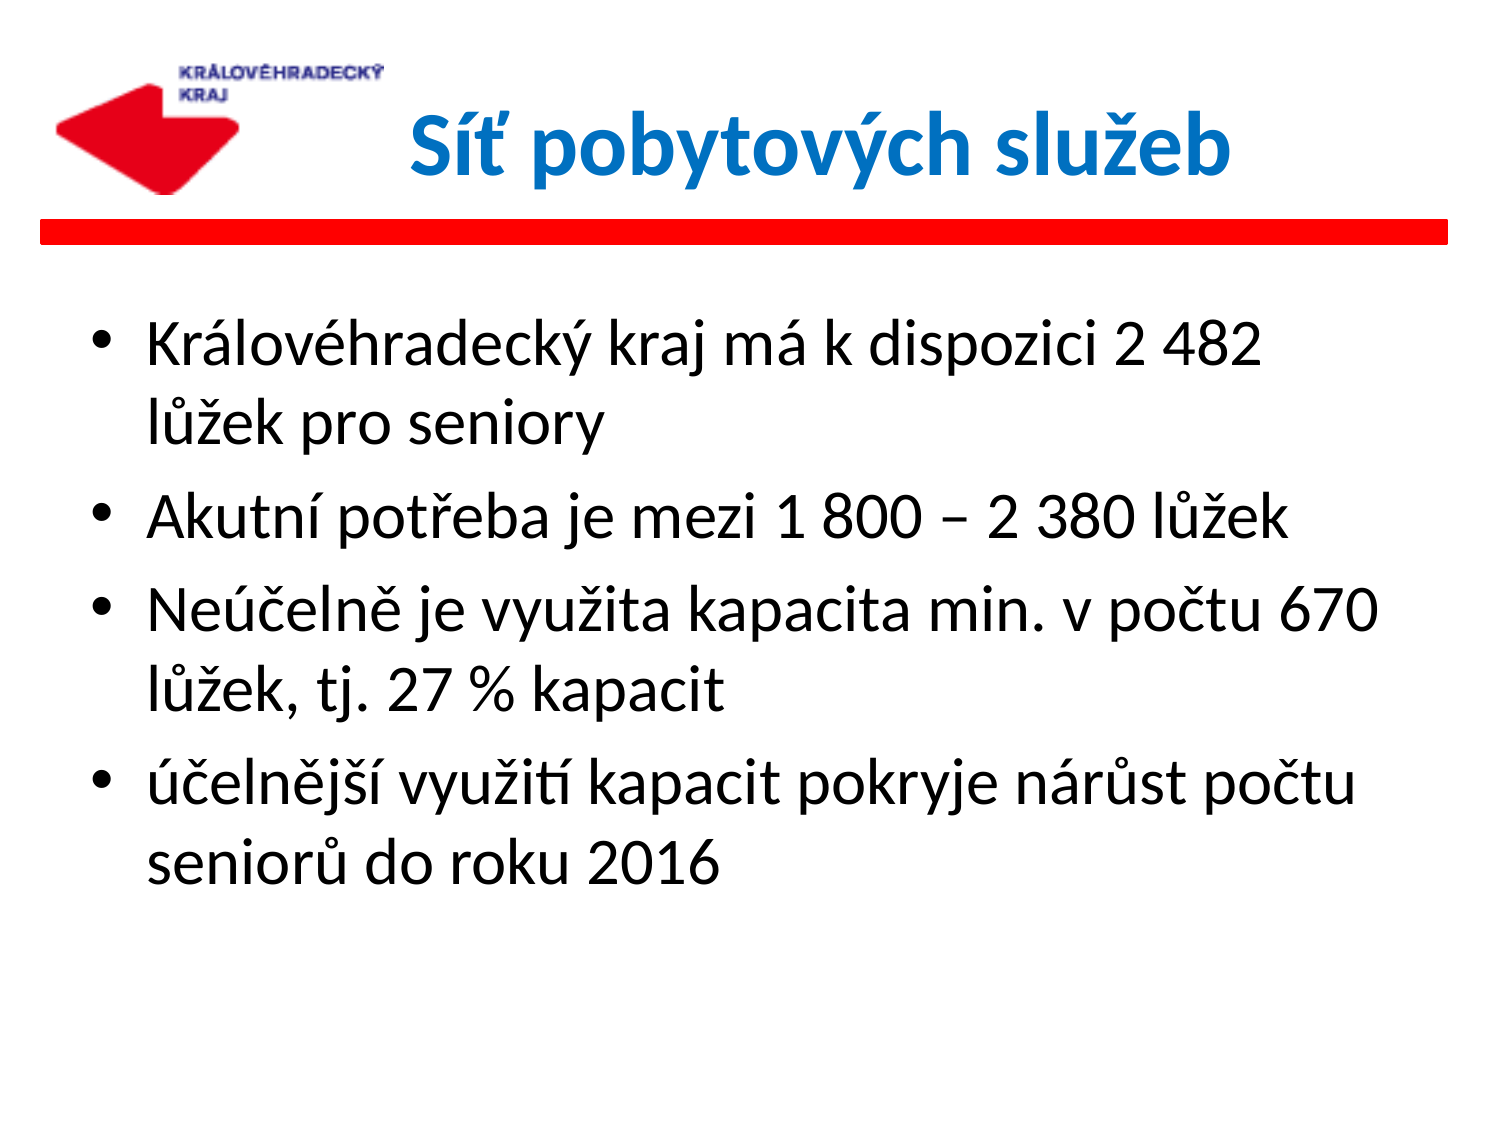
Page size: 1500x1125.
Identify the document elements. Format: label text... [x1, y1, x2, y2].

text_box [39, 218, 1449, 245]
list Královéhradecký kraj má k dispozici 2 482 lůžek pro seniory Akutní potřeba je mezi 1 800 – 2 380 lůžek Neúčelně je využita kapacita min. v počtu 670 lůžek, tj. 27 % kapacit účelnější využití kapacit pokryje nárůst počtu seniorů do roku 2016 [75, 290, 1425, 1005]
title Síť pobytových služeb [218, 45, 1425, 218]
picture [29, 30, 385, 195]
